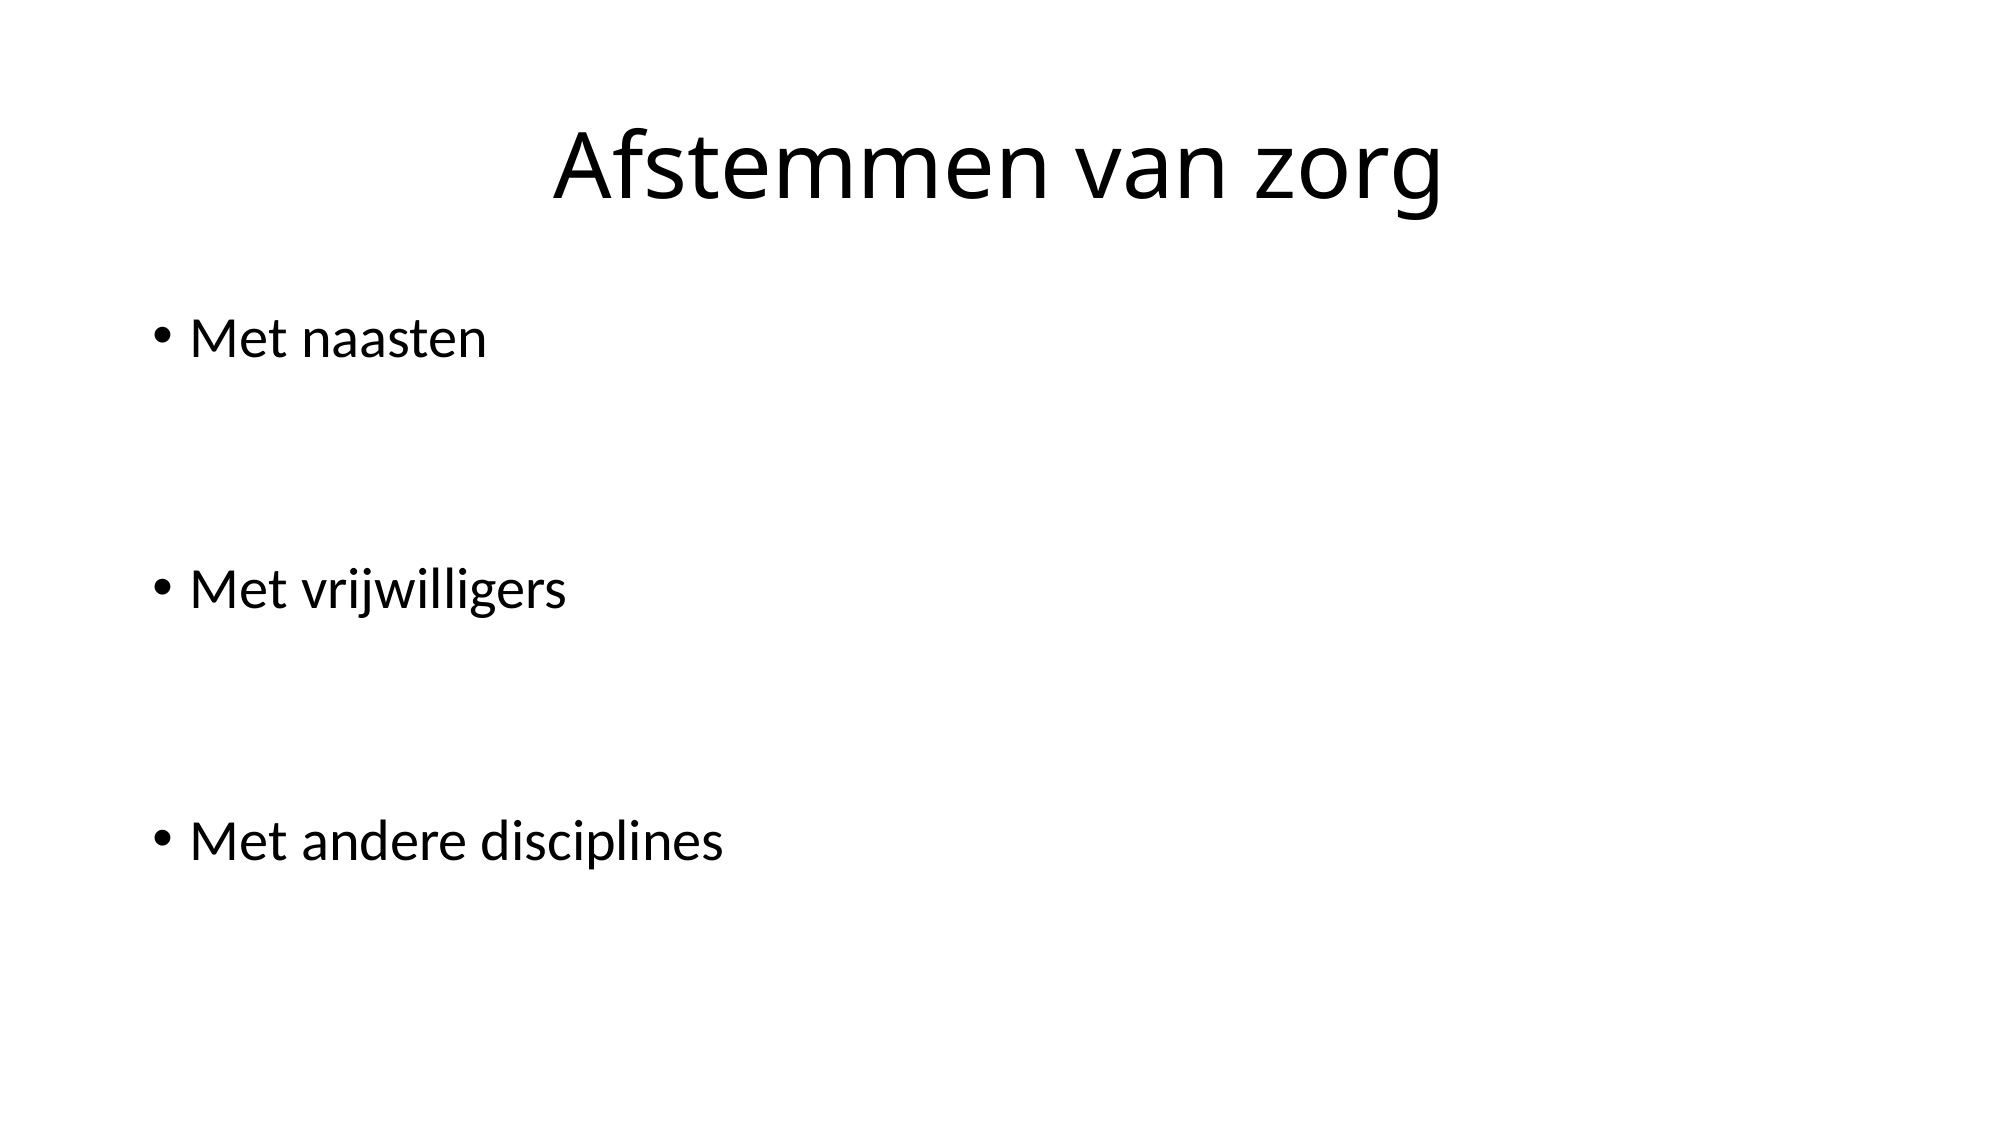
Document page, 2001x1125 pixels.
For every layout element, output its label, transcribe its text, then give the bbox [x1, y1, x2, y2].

list Met naasten Met vrijwilligers Met andere disciplines [137, 299, 1863, 1014]
title Afstemmen van zorg [137, 59, 1863, 278]
